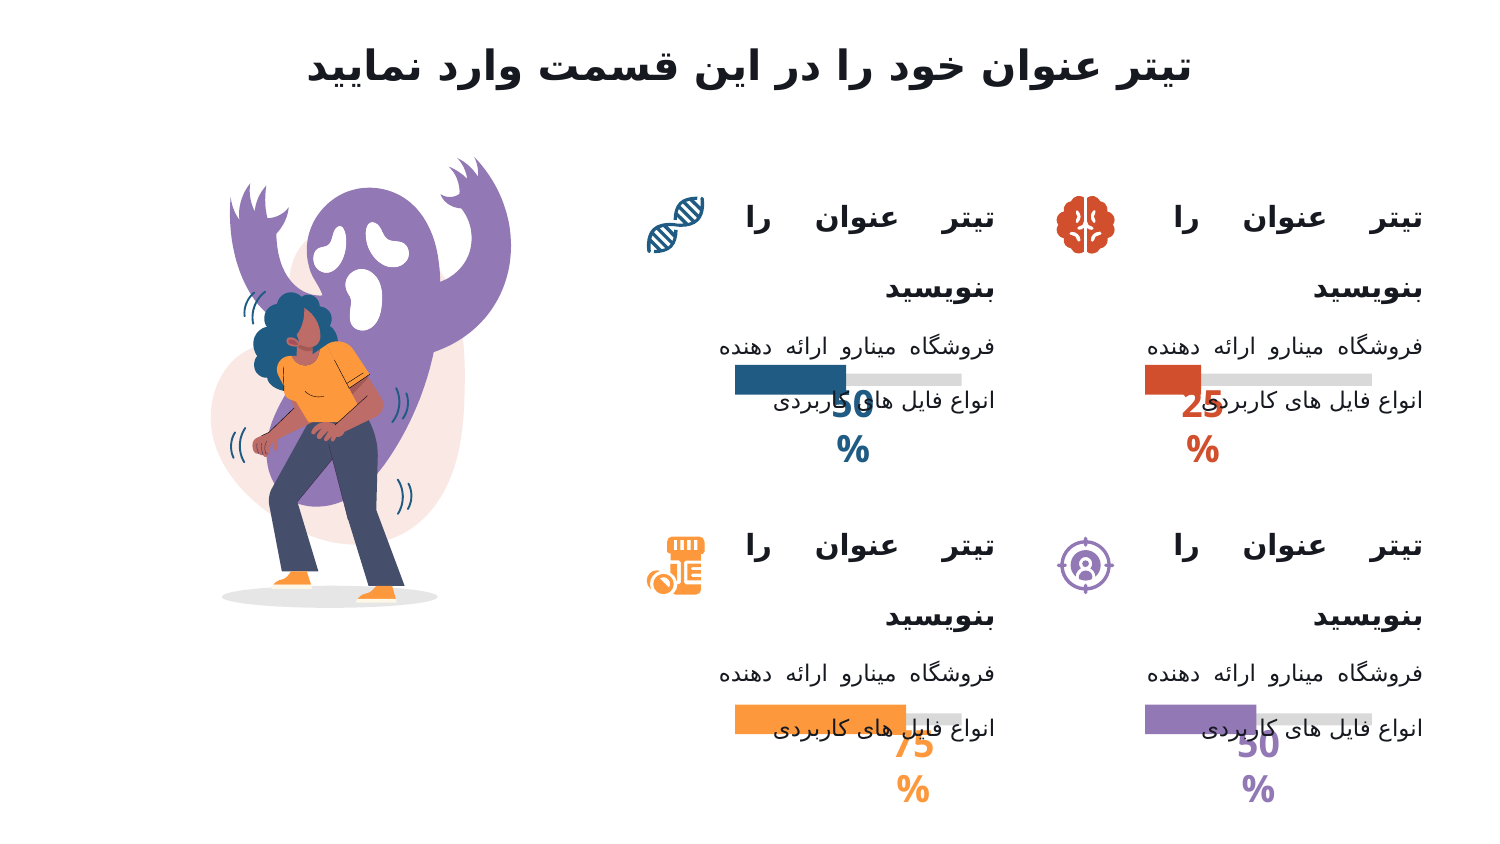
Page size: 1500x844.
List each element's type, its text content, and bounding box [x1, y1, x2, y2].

text_box تیتر عنوان خود را در این قسمت وارد نمایید [0, 6, 1500, 96]
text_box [734, 364, 962, 395]
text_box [646, 536, 705, 595]
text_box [1056, 536, 1115, 595]
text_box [1056, 195, 1115, 254]
text_box تیتر عنوان را بنویسید فروشگاه مینارو ارائه دهنده انواع فایل های کاربردی [698, 483, 1011, 749]
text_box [1144, 704, 1373, 735]
text_box 50 % [1200, 749, 1317, 792]
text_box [1144, 364, 1373, 395]
text_box 75 % [855, 749, 971, 792]
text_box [734, 704, 962, 735]
text_box [646, 196, 698, 254]
text_box تیتر عنوان را بنویسید فروشگاه مینارو ارائه دهنده انواع فایل های کاربردی [1126, 483, 1439, 749]
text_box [210, 156, 512, 609]
text_box تیتر عنوان را بنویسید فروشگاه مینارو ارائه دهنده انواع فایل های کاربردی [1126, 156, 1439, 421]
text_box تیتر عنوان را بنویسید فروشگاه مینارو ارائه دهنده انواع فایل های کاربردی [698, 156, 1011, 421]
text_box 50 % [795, 421, 911, 453]
text_box 25 % [1145, 421, 1261, 453]
